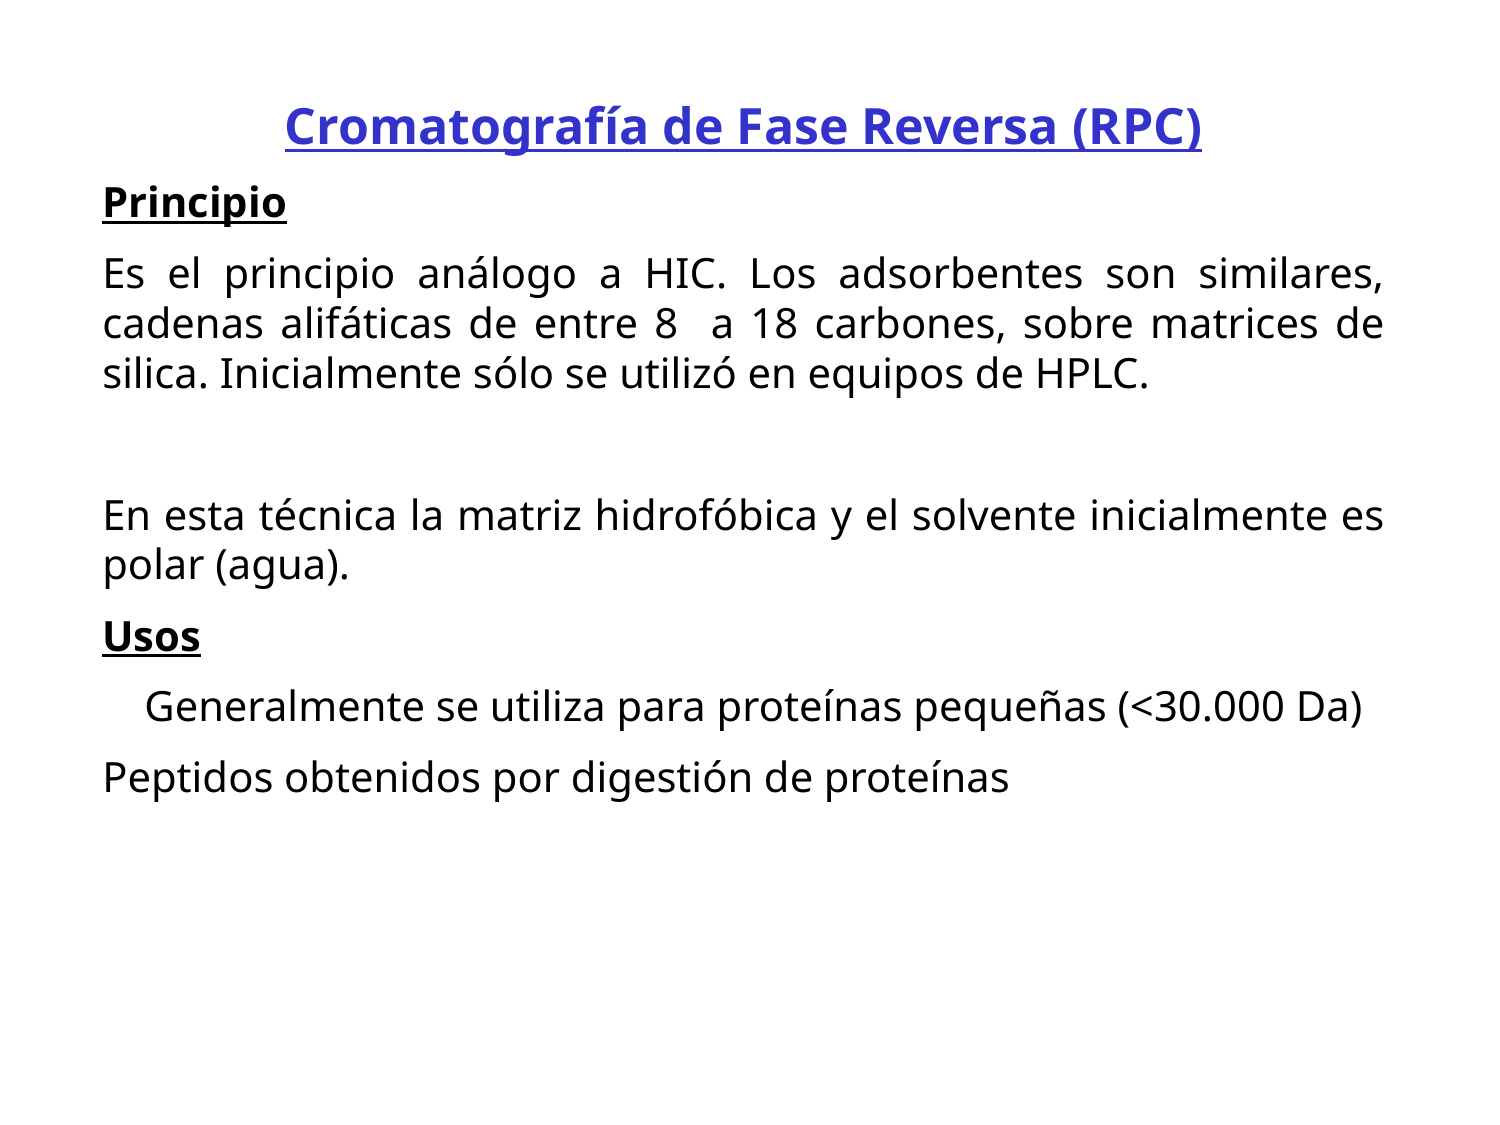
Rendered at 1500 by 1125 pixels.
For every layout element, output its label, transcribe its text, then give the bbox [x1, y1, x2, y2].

text_box Cromatografía de Fase Reversa (RPC) Principio Es el principio análogo a HIC. Los adsorbentes son similares, cadenas alifáticas de entre 8 a 18 carbones, sobre matrices de silica. Inicialmente sólo se utilizó en equipos de HPLC. En esta técnica la matriz hidrofóbica y el solvente inicialmente es polar (agua). Usos  Generalmente se utiliza para proteínas pequeñas (<30.000 Da) Peptidos obtenidos por digestión de proteínas [87, 87, 1400, 809]
